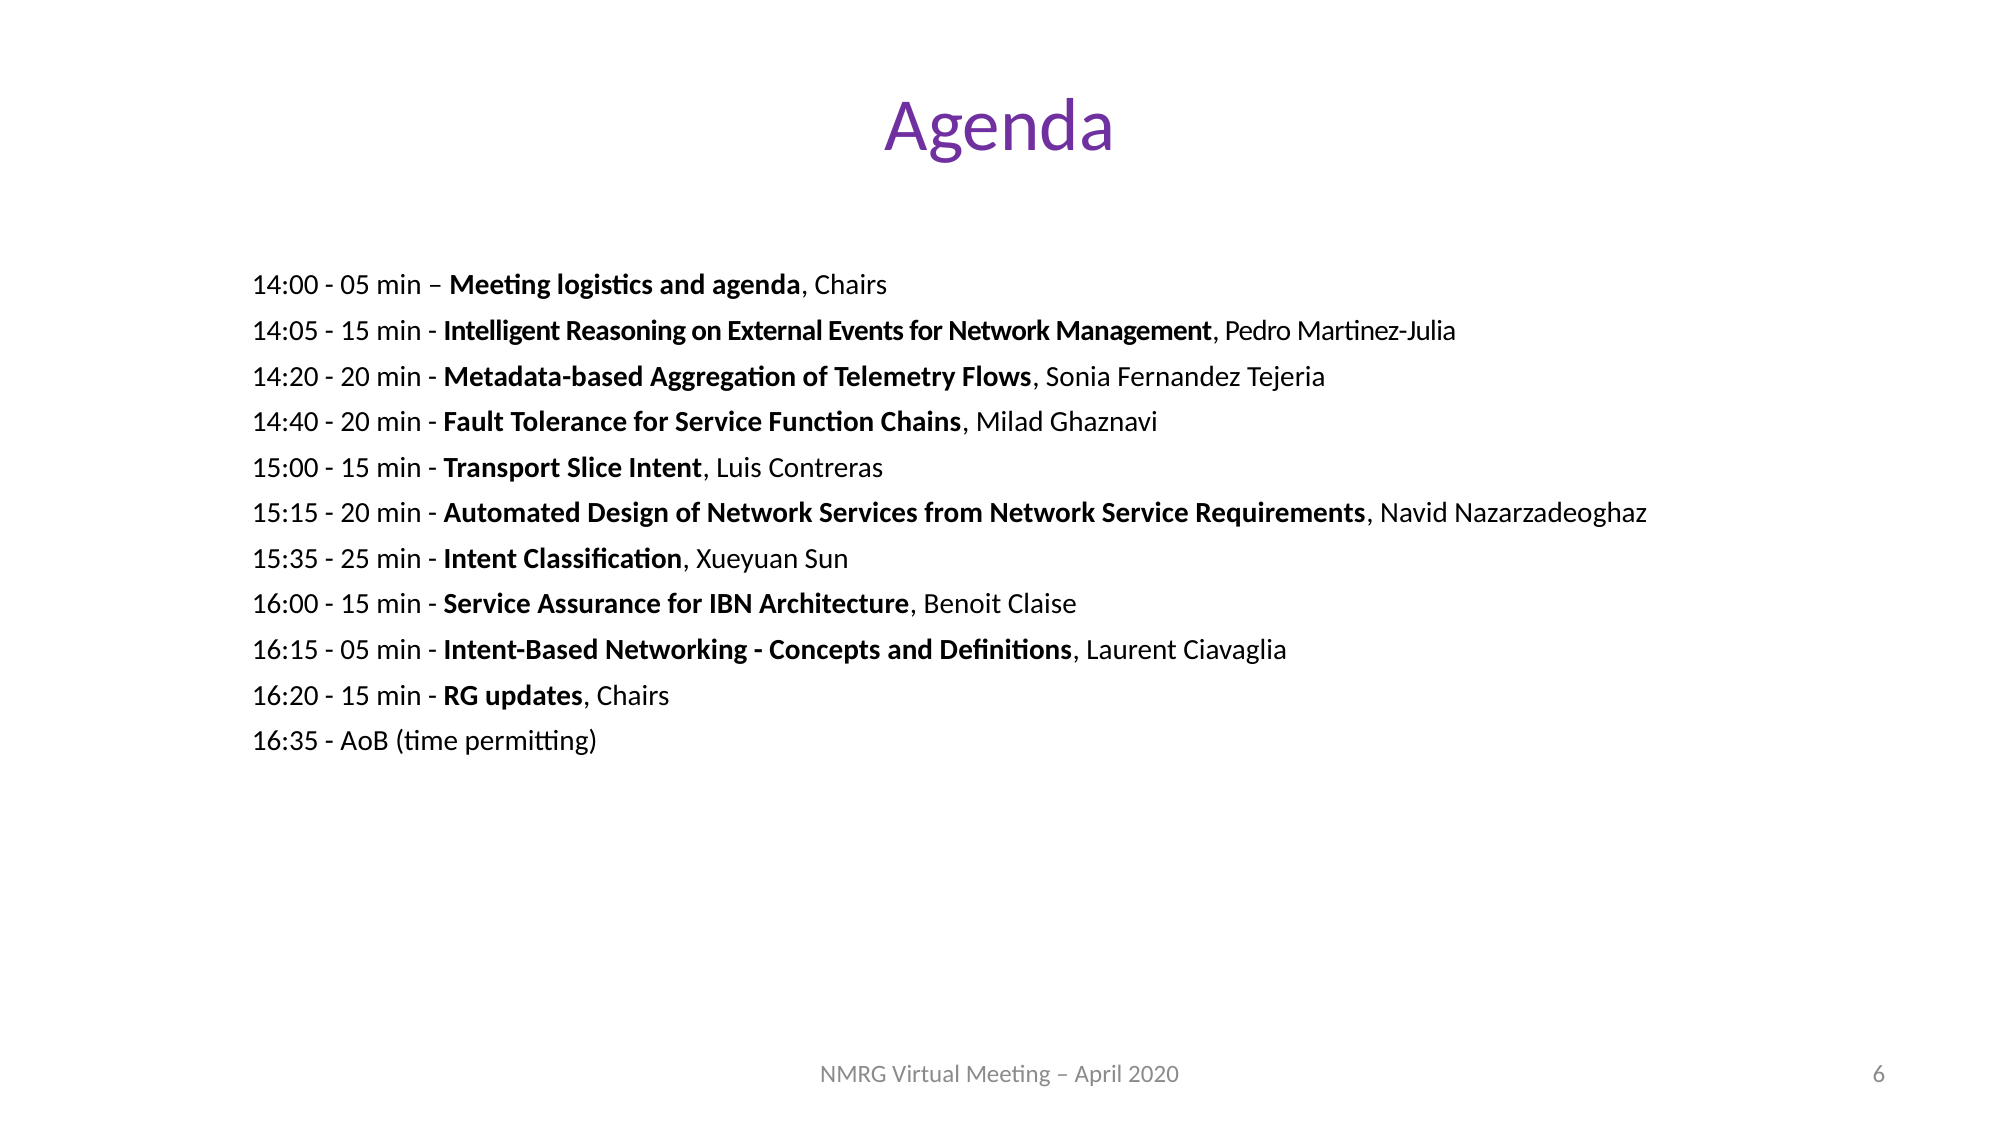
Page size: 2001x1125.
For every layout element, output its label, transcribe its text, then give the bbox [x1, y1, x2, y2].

text_box NMRG Virtual Meeting – April 2020 [683, 1042, 1317, 1103]
text_box Agenda [99, 45, 1900, 197]
text_box 6 [1433, 1042, 1900, 1103]
text_box 14:00 - 05 min – Meeting logistics and agenda, Chairs 14:05 - 15 min - Intelligent Reasoning on External Events for Network Management, Pedro Martinez-Julia 14:20 - 20 min - Metadata-based Aggregation of Telemetry Flows, Sonia Fernandez Tejeria 14:40 - 20 min - Fault Tolerance for Service Function Chains, Milad Ghaznavi 15:00 - 15 min - Transport Slice Intent, Luis Contreras 15:15 - 20 min - Automated Design of Network Services from Network Service Requirements, Navid Nazarzadeoghaz 15:35 - 25 min - Intent Classification, Xueyuan Sun 16:00 - 15 min - Service Assurance for IBN Architecture, Benoit Claise 16:15 - 05 min - Intent-Based Networking - Concepts and Definitions, Laurent Ciavaglia 16:20 - 15 min - RG updates, Chairs 16:35 - AoB (time permitting) [161, 247, 1928, 1043]
